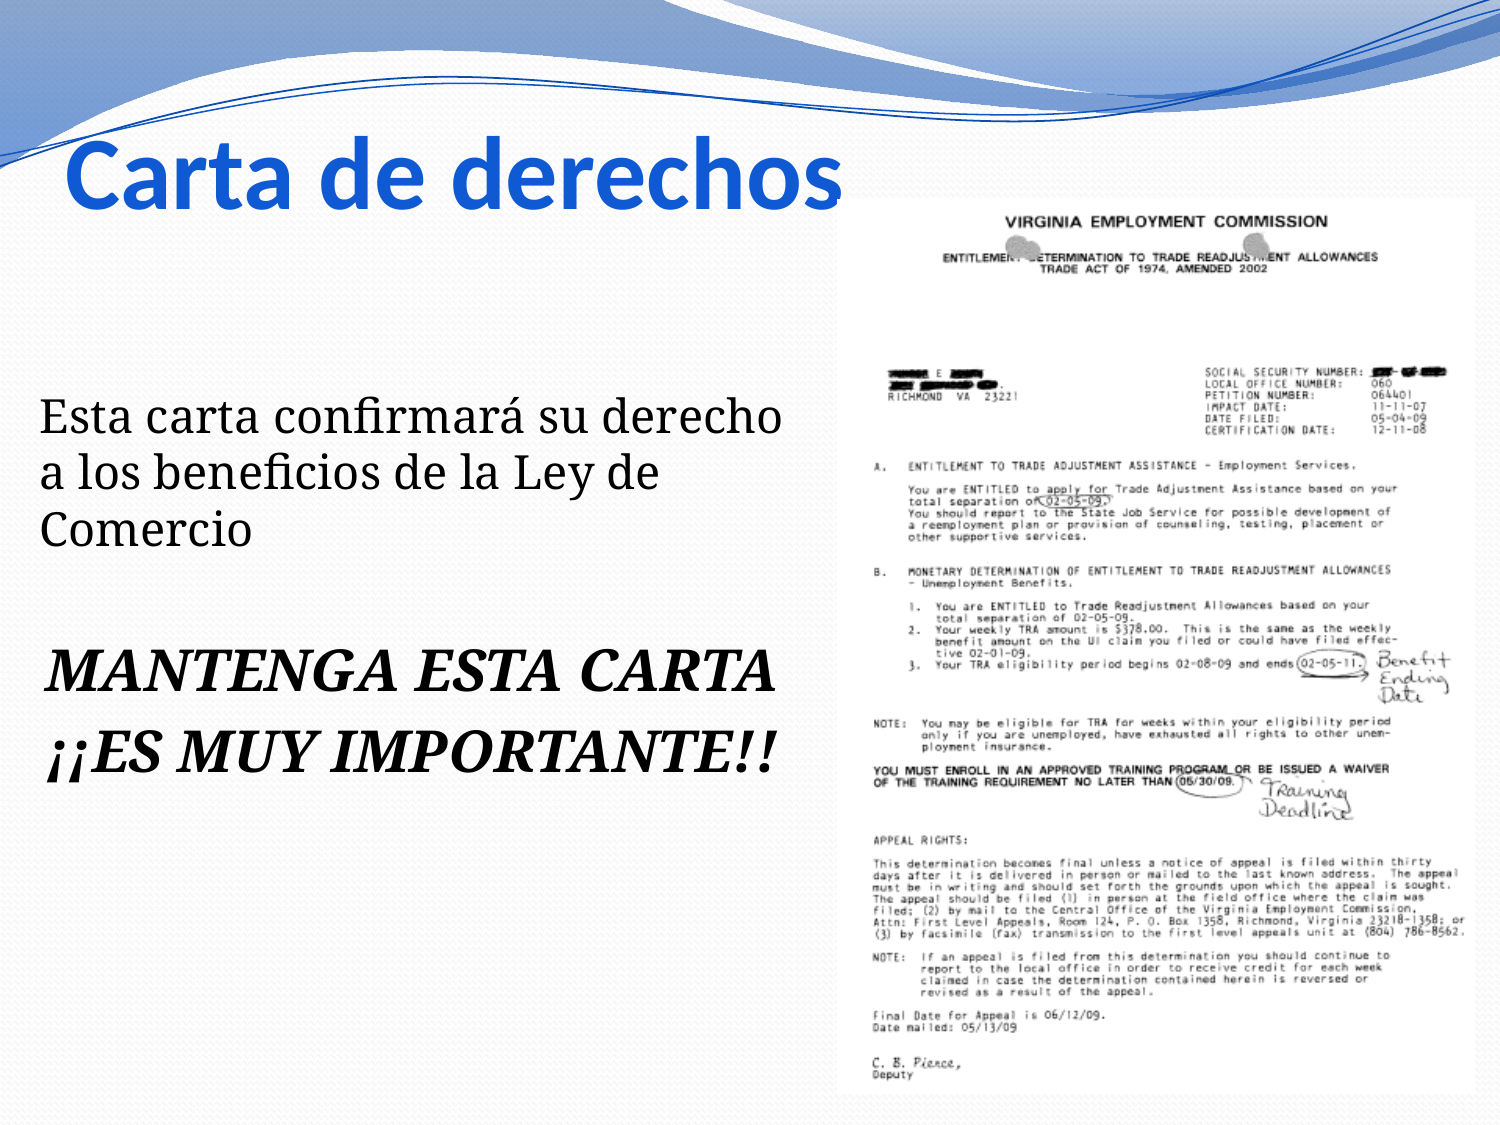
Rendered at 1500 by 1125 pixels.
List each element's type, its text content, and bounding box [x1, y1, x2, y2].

list Esta carta confirmará su derecho a los beneficios de la Ley de Comercio MANTENGA ESTA CARTA ¡¡ES MUY IMPORTANTE!! [24, 312, 800, 863]
title Carta de derechos [50, 50, 1400, 238]
picture [837, 199, 1476, 1094]
